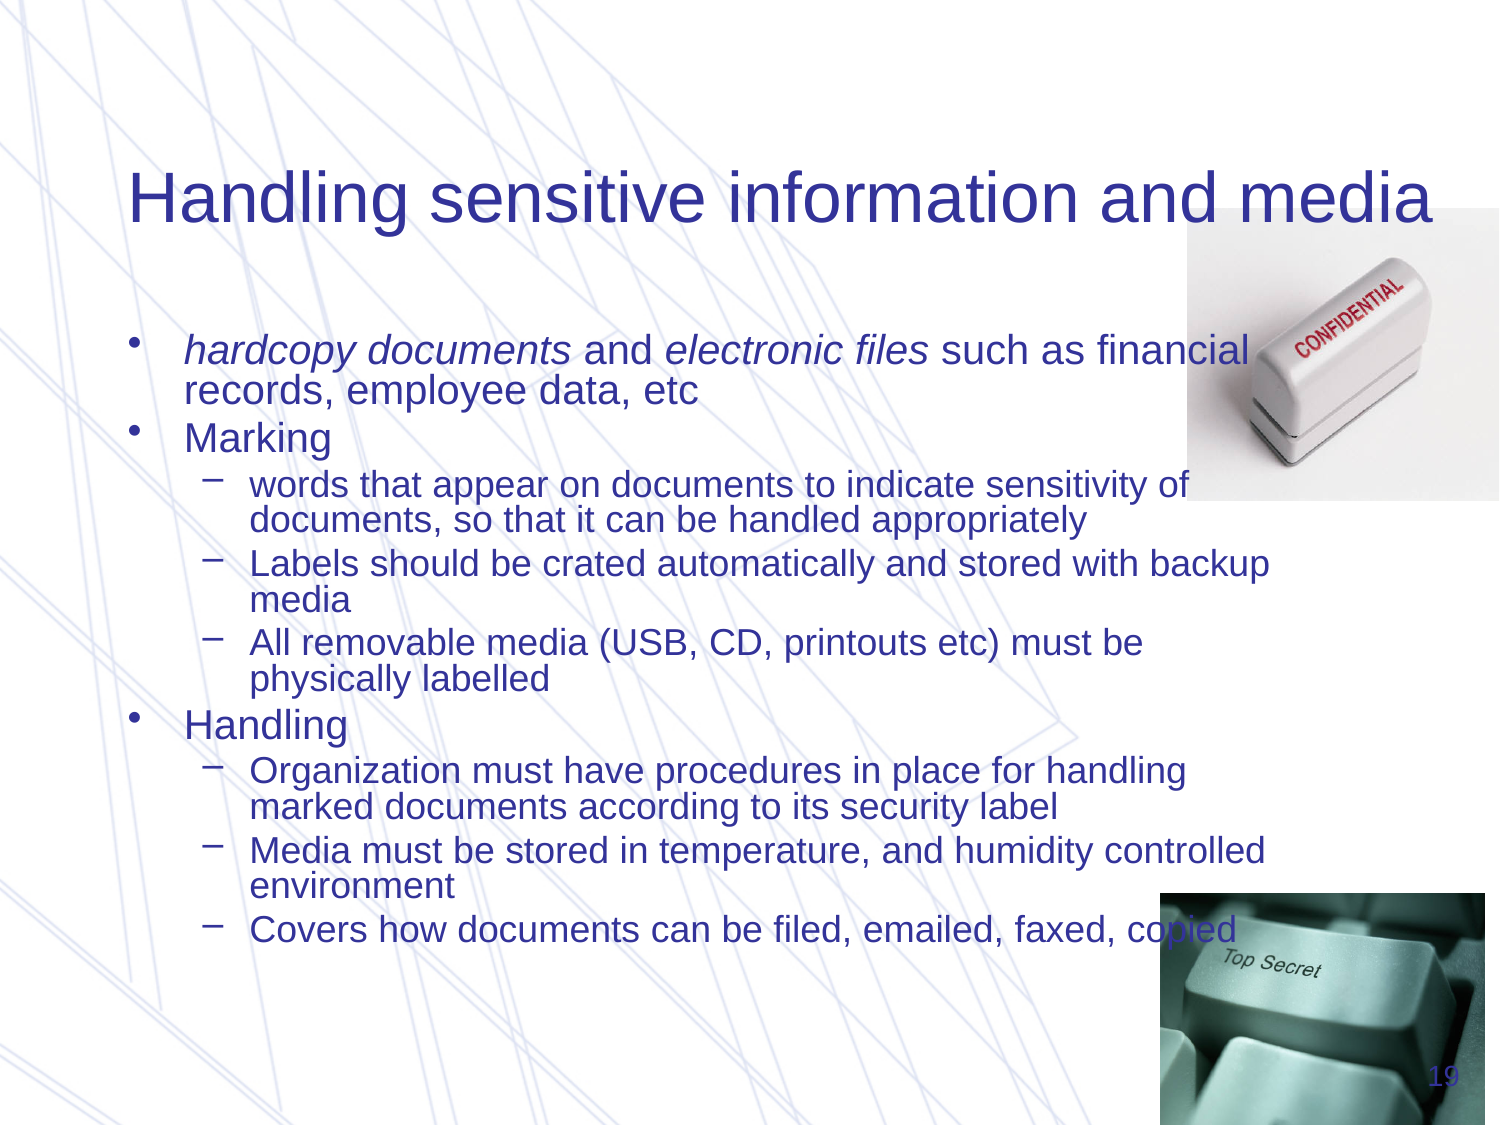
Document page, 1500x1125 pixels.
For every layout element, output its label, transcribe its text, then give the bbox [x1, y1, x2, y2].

picture [0, 0, 1500, 1125]
list hardcopy documents and electronic files such as financial records, employee data, etc Marking words that appear on documents to indicate sensitivity of documents, so that it can be handled appropriately Labels should be crated automatically and stored with backup media All removable media (USB, CD, printouts etc) must be physically labelled Handling Organization must have procedures in place for handling marked documents according to its security label Media must be stored in temperature, and humidity controlled environment Covers how documents can be filed, emailed, faxed, copied [112, 324, 1313, 1001]
title Handling sensitive information and media [112, 99, 1451, 288]
